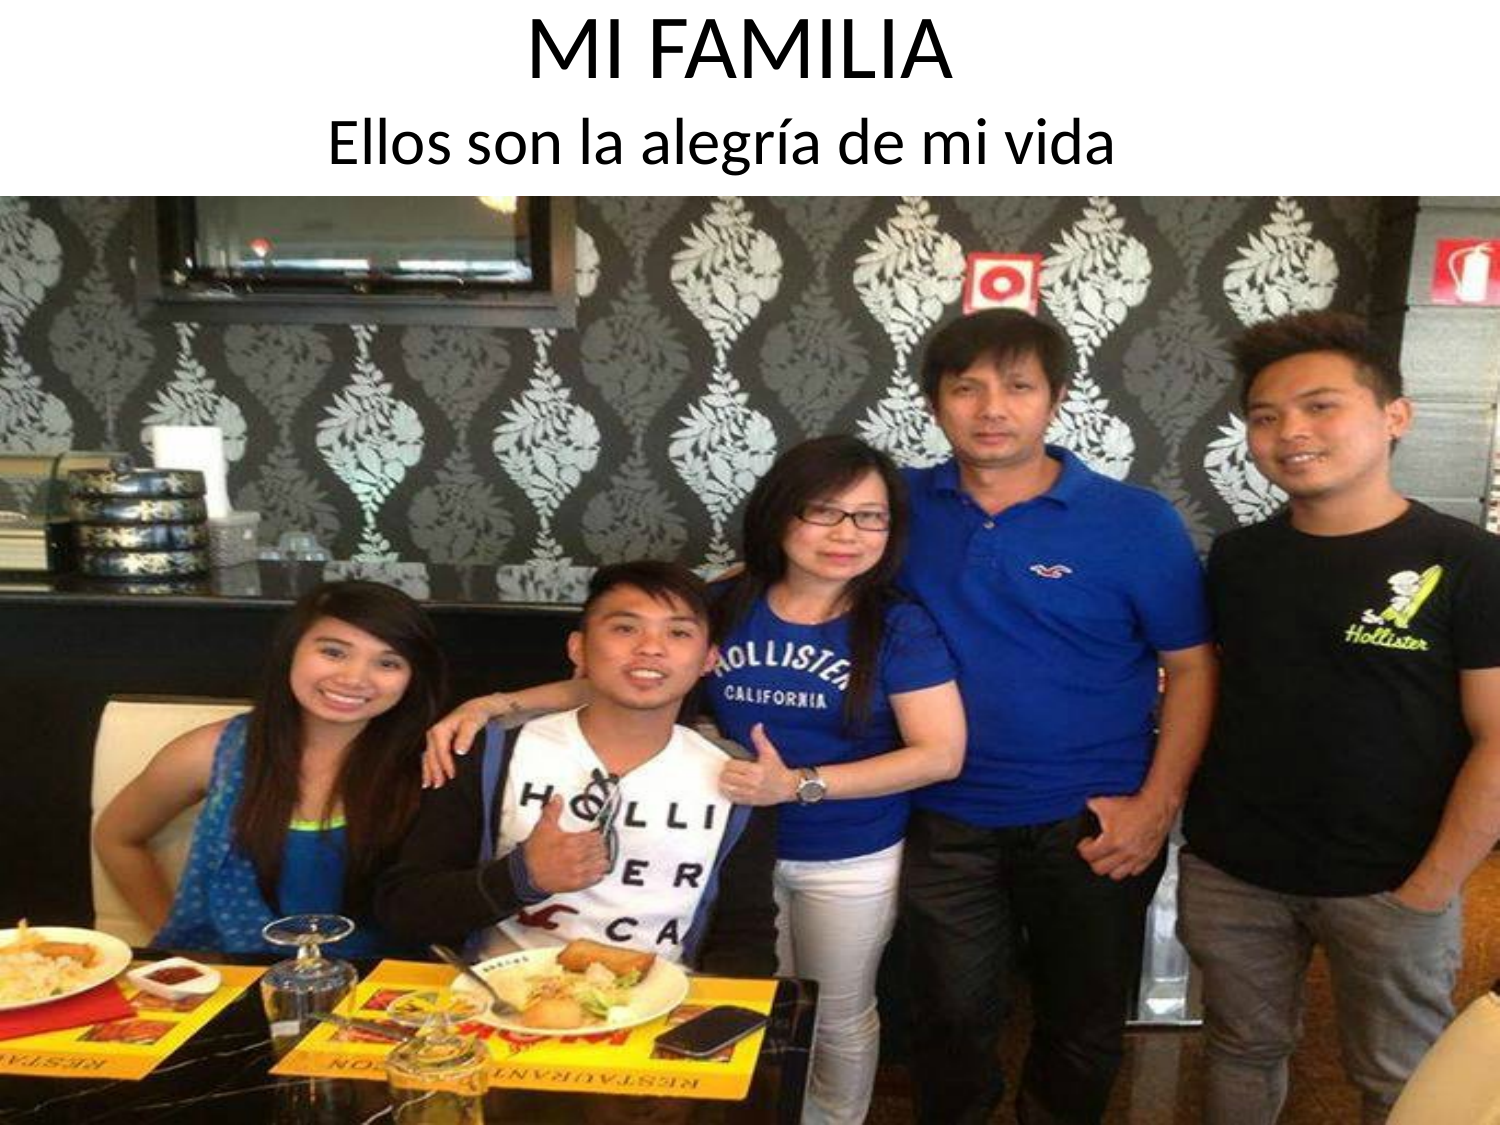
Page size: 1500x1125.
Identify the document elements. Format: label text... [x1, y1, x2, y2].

list Ellos son la alegría de mi vida [312, 90, 1500, 195]
picture [0, 195, 1500, 1125]
title MI FAMILIA [75, 0, 1425, 136]
